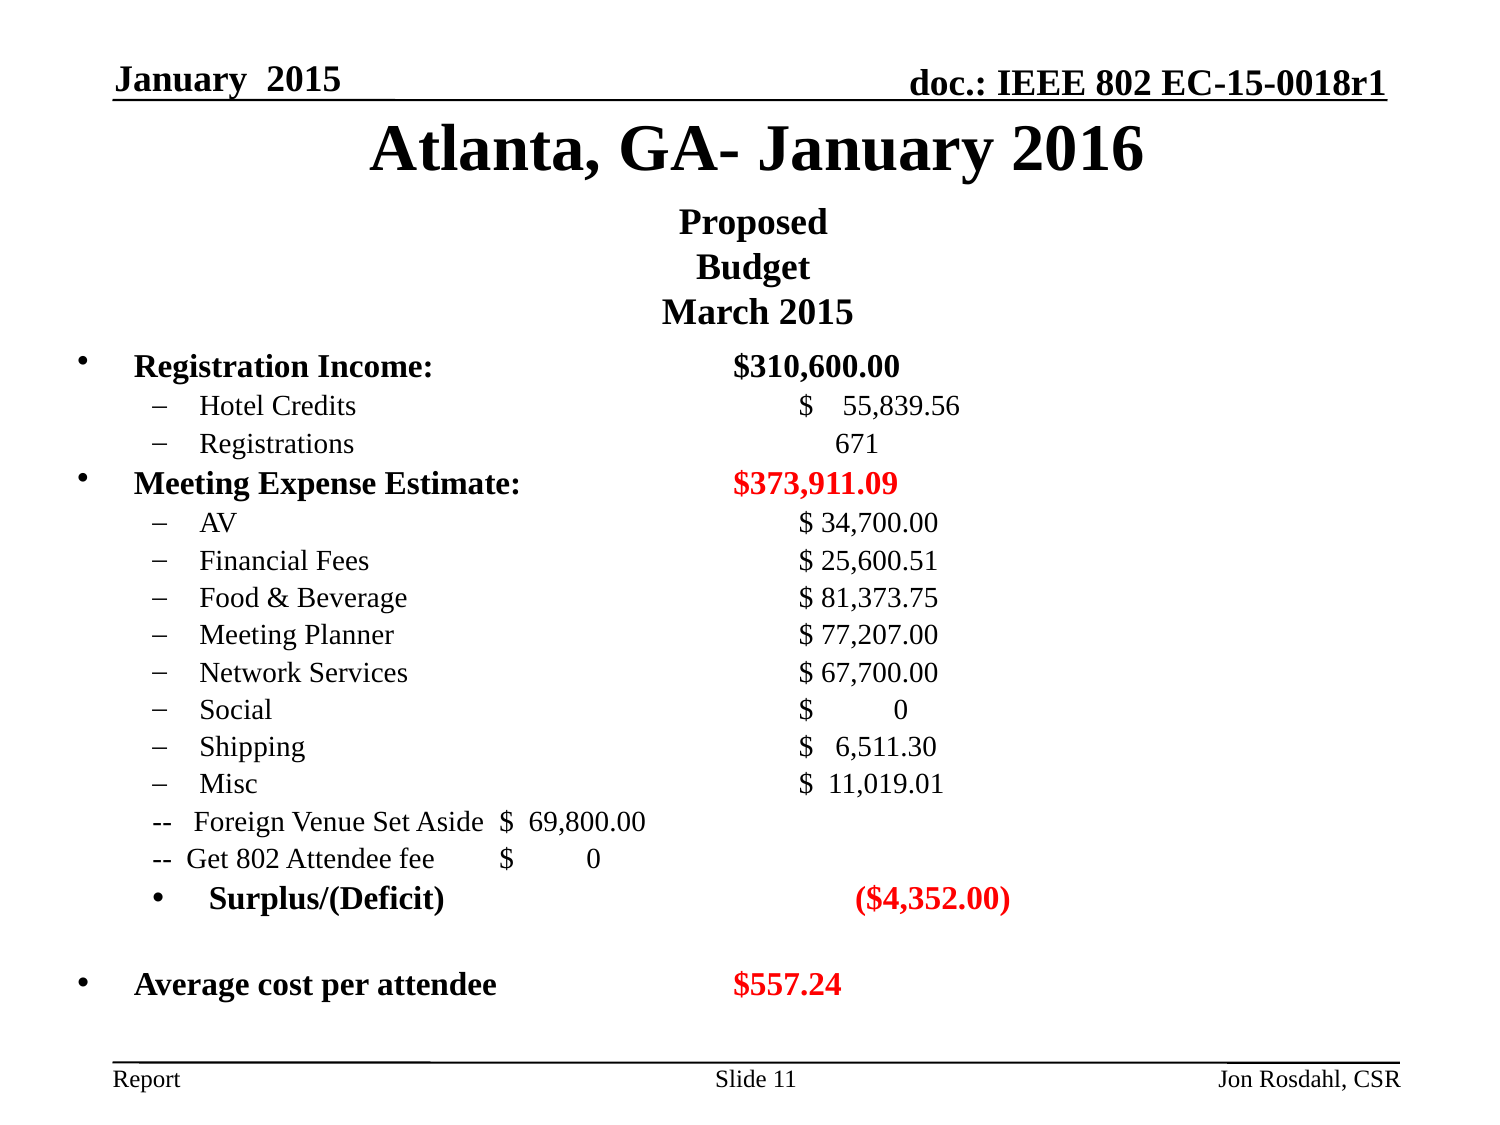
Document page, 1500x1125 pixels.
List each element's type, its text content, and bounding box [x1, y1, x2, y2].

text_box Jon Rosdahl, CSR [902, 1062, 1402, 1092]
slide_number Slide 11 [712, 1063, 800, 1123]
title Atlanta, GA- January 2016 [112, 99, 1388, 188]
text_box Registration Income: $310,600.00 Hotel Credits $ 55,839.56 Registrations 671 Meeting Expense Estimate: $373,911.09 AV $ 34,700.00 Financial Fees $ 25,600.51 Food & Beverage $ 81,373.75 Meeting Planner $ 77,207.00 Network Services $ 67,700.00 Social $ 0 Shipping $ 6,511.30 Misc $ 11,019.01 -- Foreign Venue Set Aside $ 69,800.00 -- Get 802 Attendee fee $ 0 Surplus/(Deficit) ($4,352.00) Average cost per attendee $557.24 [62, 341, 1413, 1063]
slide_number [114, 54, 423, 100]
text_box Proposed Budget March 2015 [624, 189, 892, 340]
